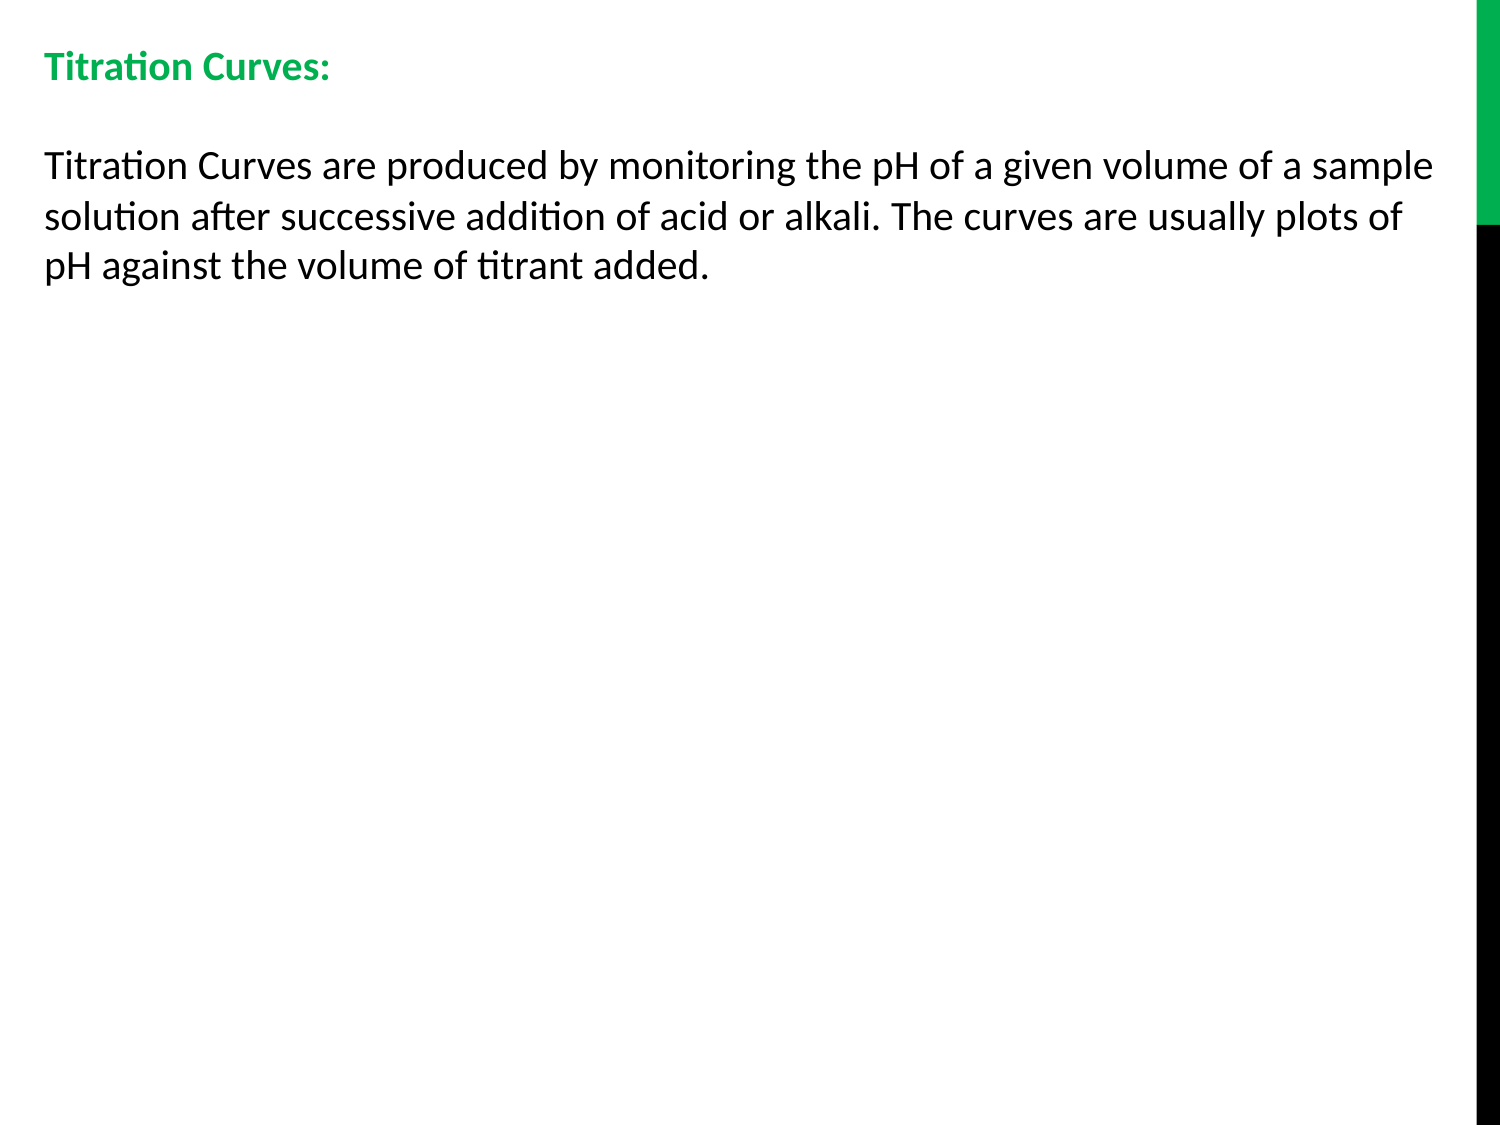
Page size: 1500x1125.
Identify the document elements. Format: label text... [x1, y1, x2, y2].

text_box Titration Curves: Titration Curves are produced by monitoring the pH of a given volume of a sample solution after successive addition of acid or alkali. The curves are usually plots of pH against the volume of titrant added. [29, 30, 1459, 296]
